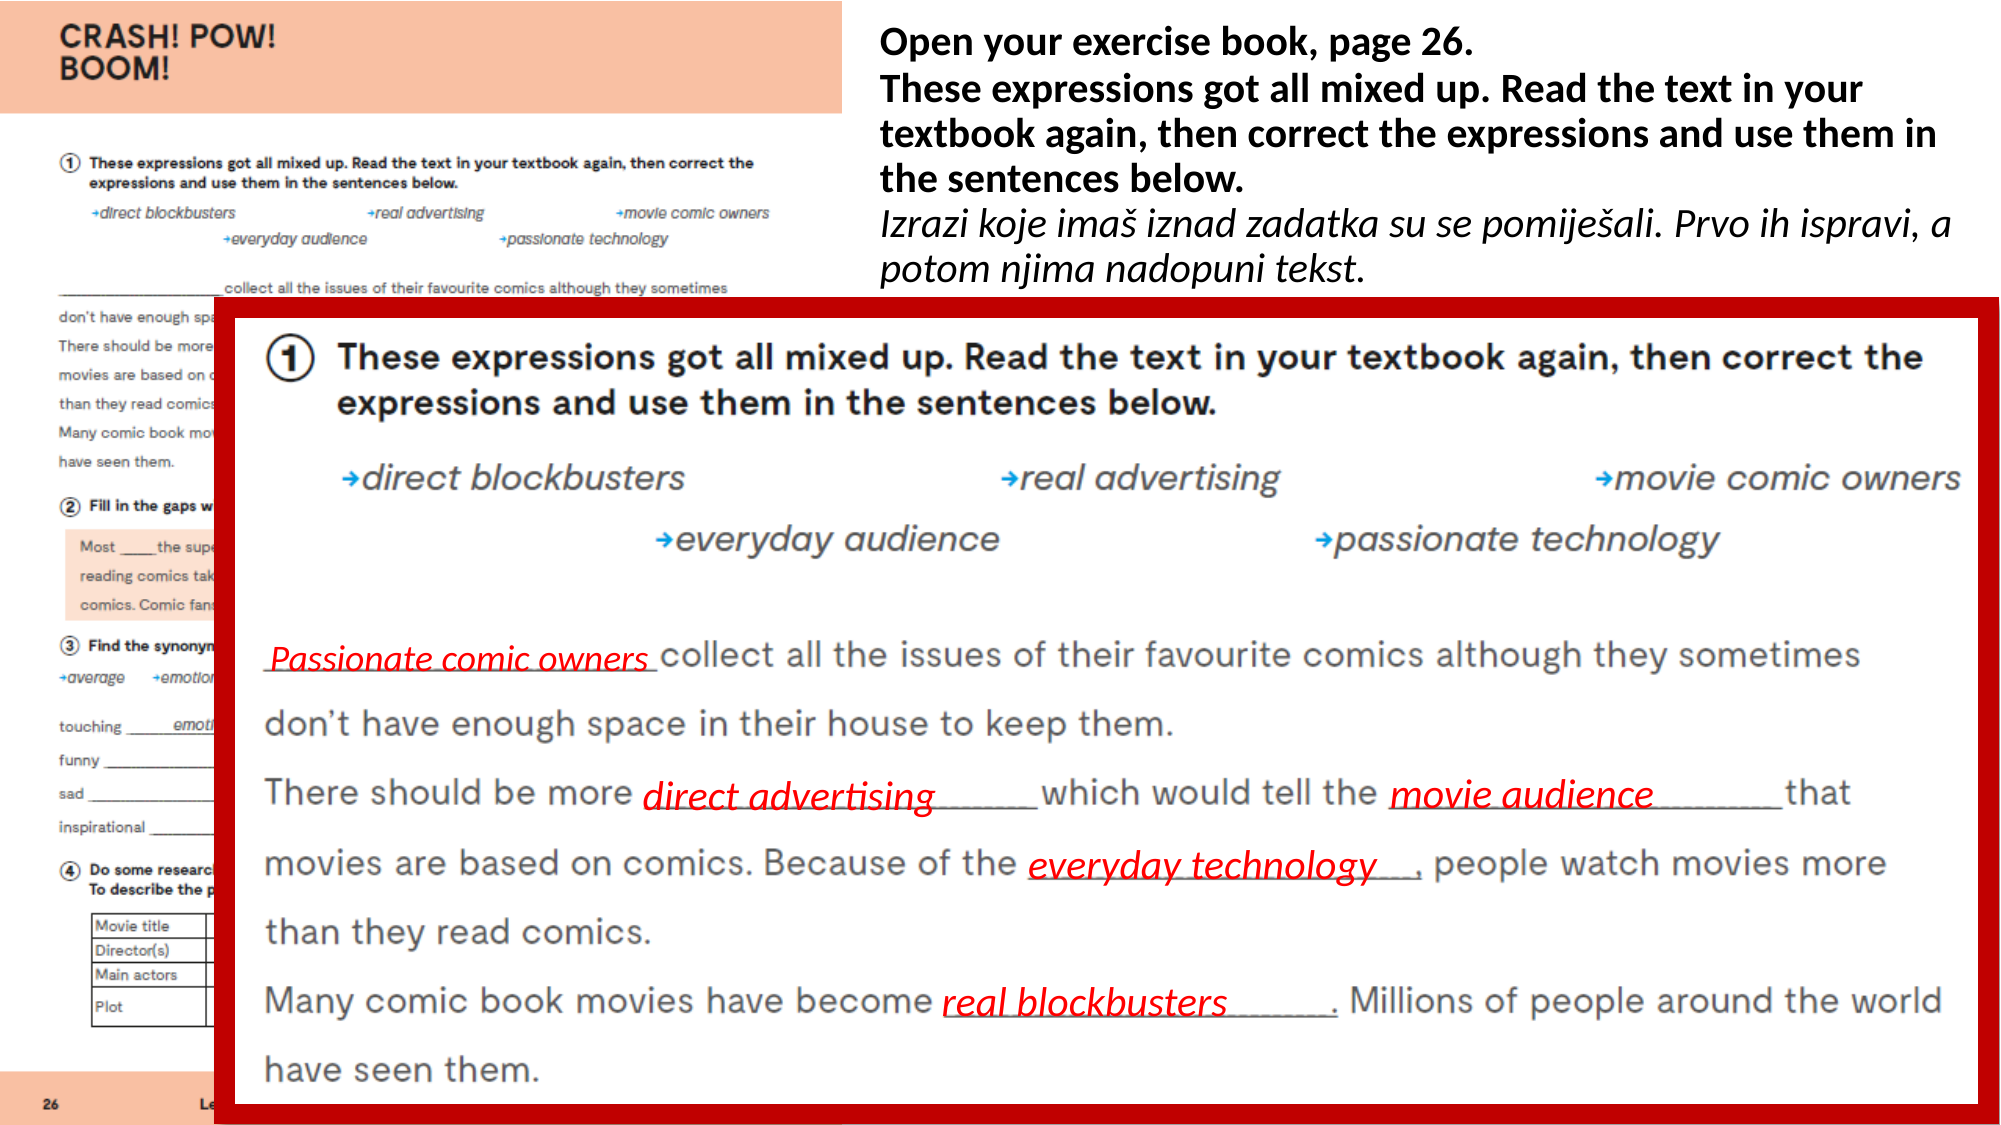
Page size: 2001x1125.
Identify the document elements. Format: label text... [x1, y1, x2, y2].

picture [0, 1, 1979, 1125]
text_box Open your exercise book, page 26. [864, 12, 1853, 58]
text_box These expressions got all mixed up. Read the text in your textbook again, then correct the expressions and use them in the sentences below. Izrazi koje imaš iznad zadatka su se pomiješali. Prvo ih ispravi, a potom njima nadopuni tekst. [864, 58, 1971, 317]
